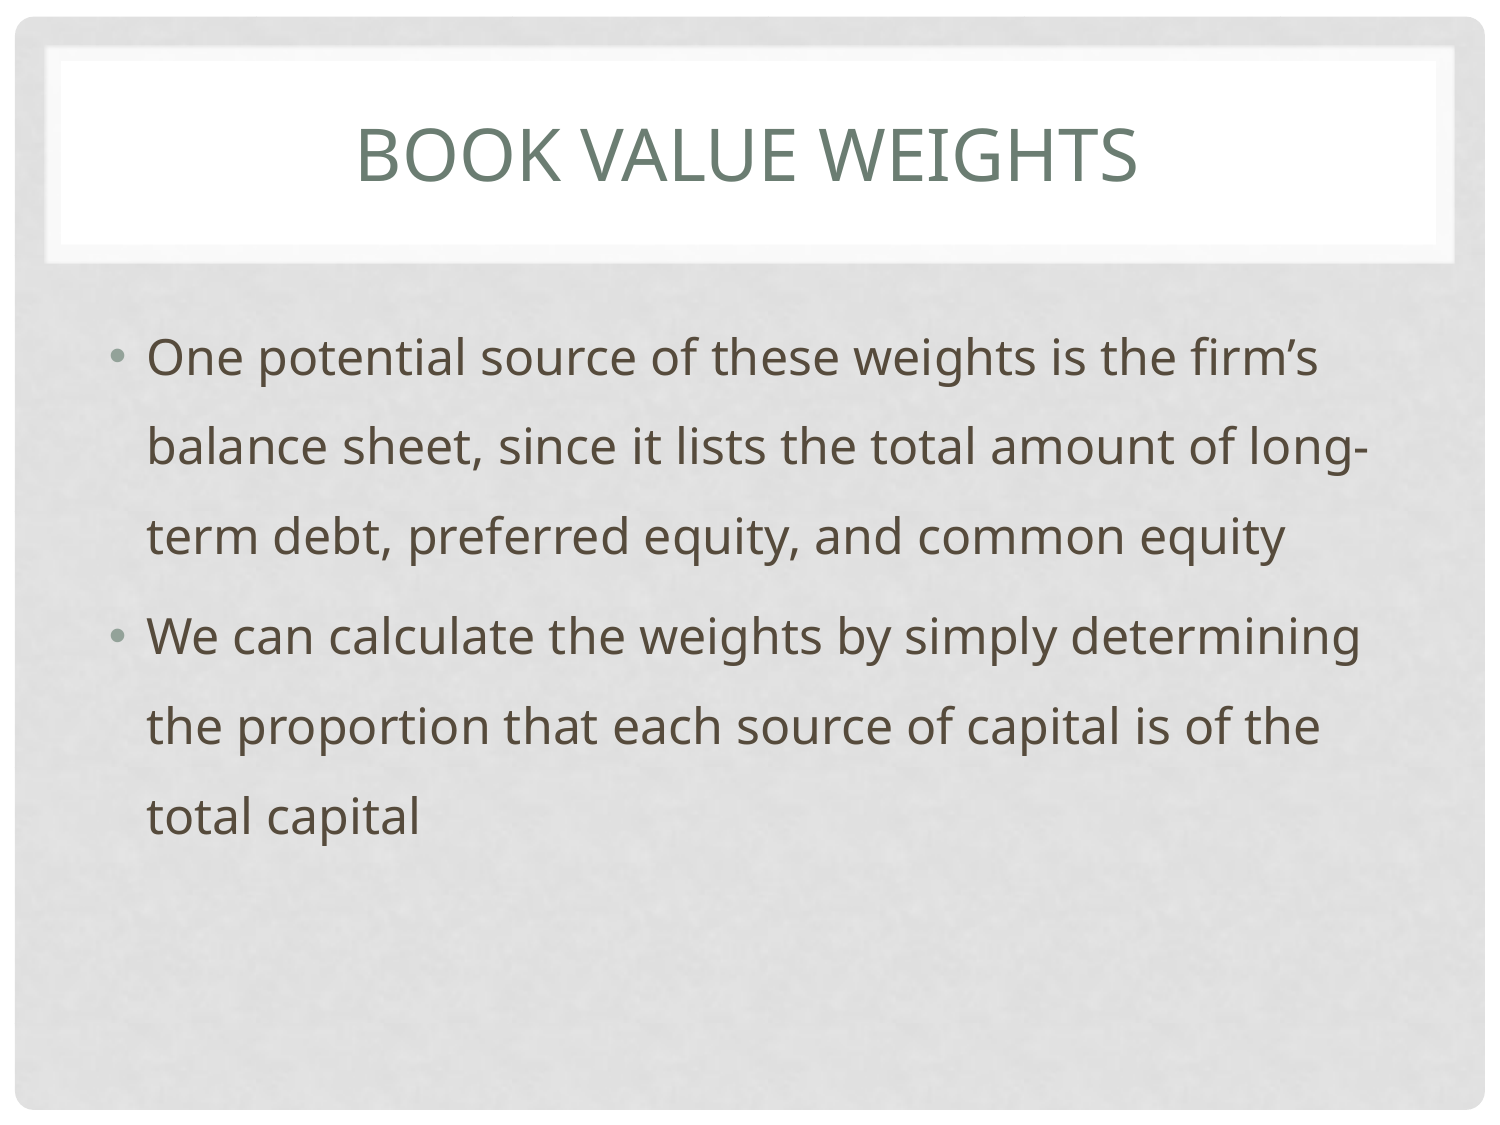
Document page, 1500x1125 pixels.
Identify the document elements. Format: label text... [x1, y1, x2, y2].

title Book value weights [69, 66, 1425, 238]
list One potential source of these weights is the firm’s balance sheet, since it lists the total amount of long-term debt, preferred equity, and common equity We can calculate the weights by simply determining the proportion that each source of capital is of the total capital [75, 287, 1425, 1005]
